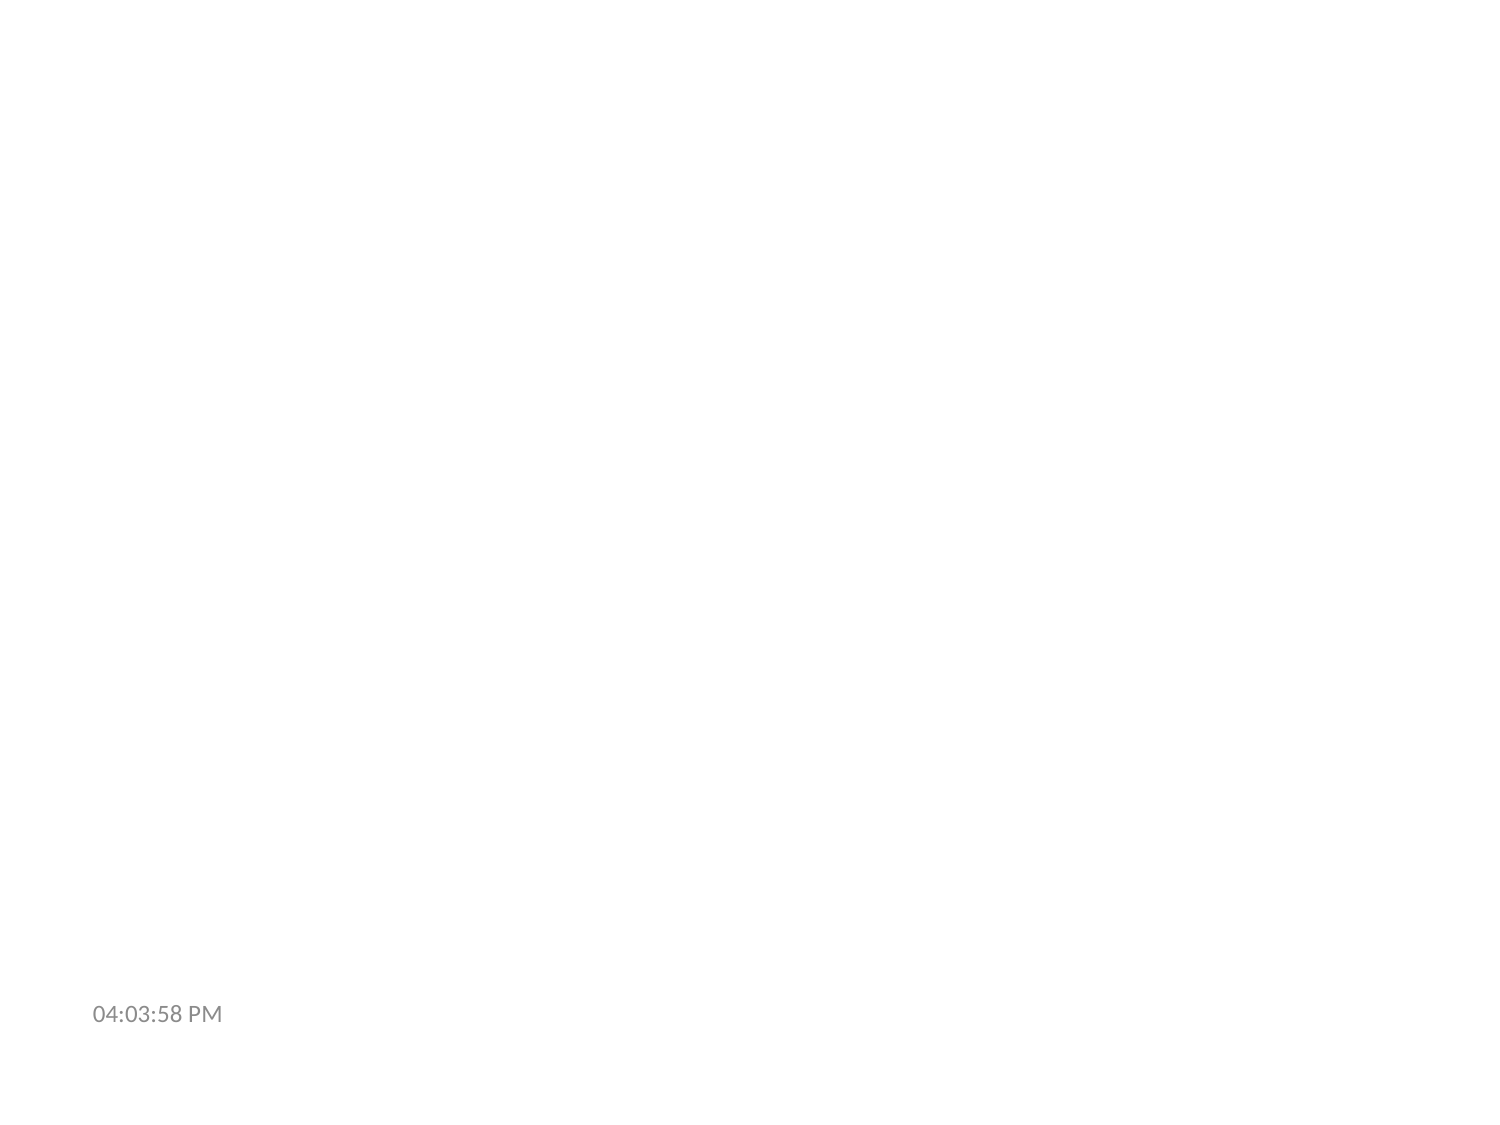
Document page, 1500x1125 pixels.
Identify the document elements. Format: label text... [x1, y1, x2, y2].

text_box 3:35:09 PM [77, 982, 428, 1043]
